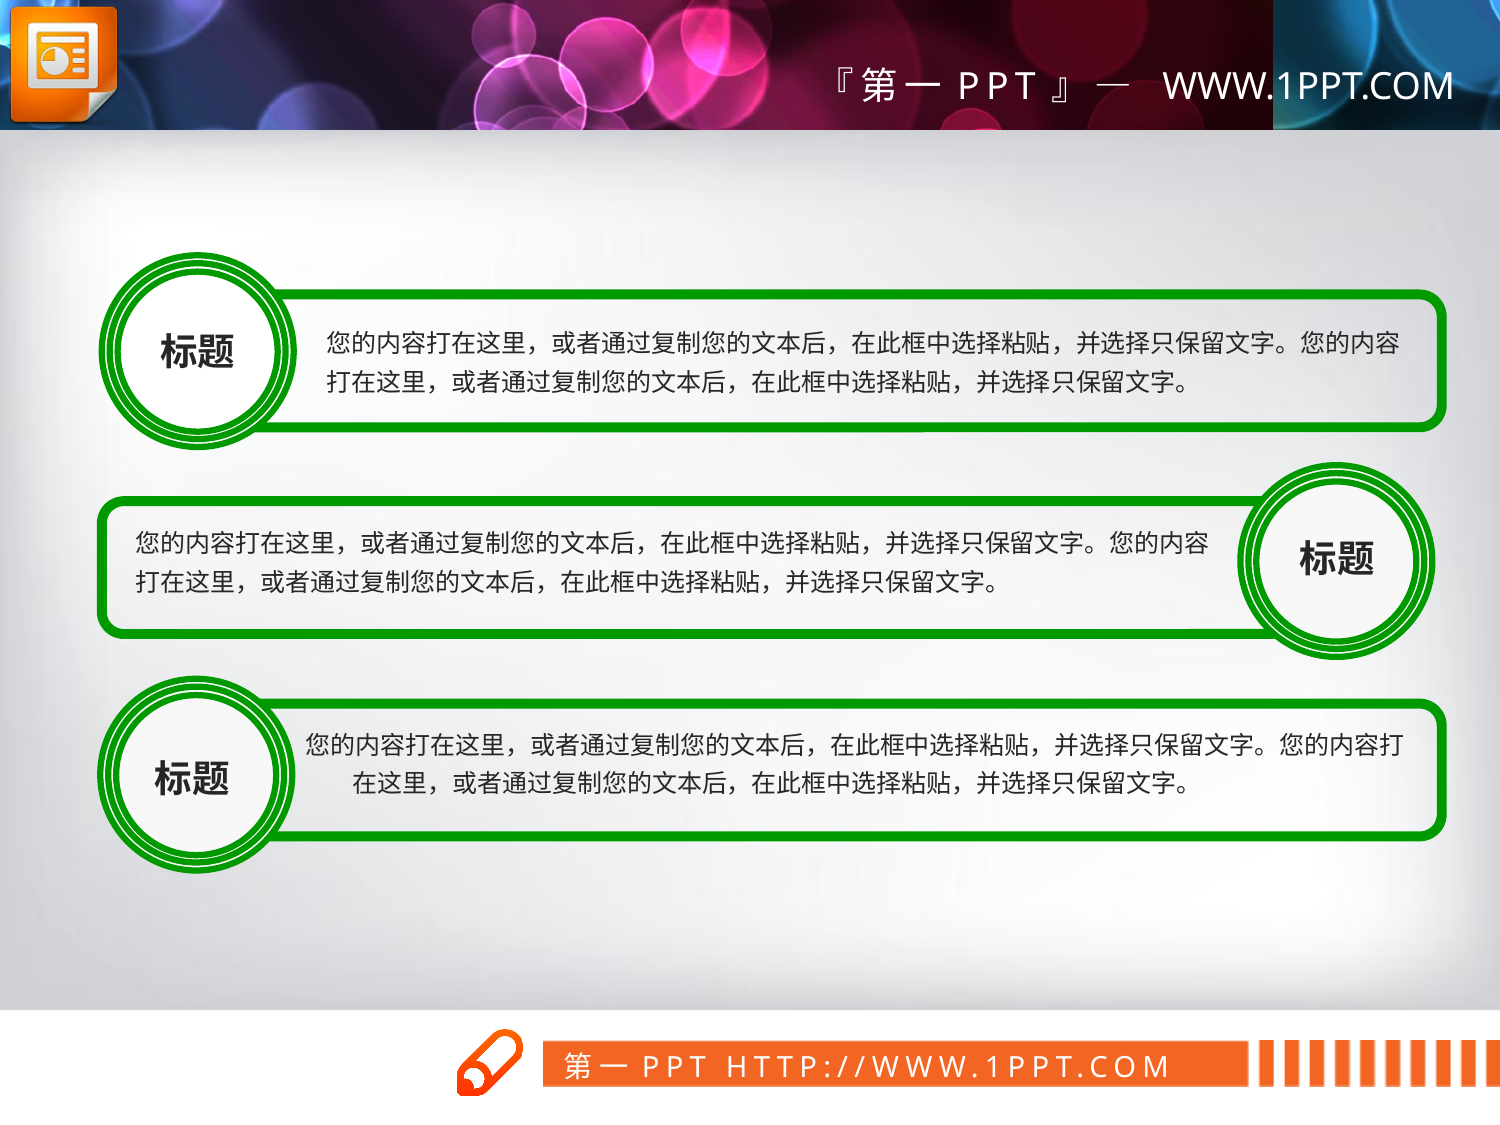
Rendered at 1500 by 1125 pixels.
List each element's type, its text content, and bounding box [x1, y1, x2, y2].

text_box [100, 678, 293, 871]
text_box [298, 294, 1442, 428]
text_box 您的内容打在这里，或者通过复制您的文本后，在此框中选择粘贴，并选择只保留文字。您的内容打在这里，或者通过复制您的文本后，在此框中选择粘贴，并选择只保留文字。 [120, 510, 1233, 639]
picture [0, 0, 1500, 1012]
text_box [101, 501, 1235, 634]
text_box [101, 255, 294, 448]
text_box [296, 703, 1437, 712]
text_box [296, 720, 1442, 837]
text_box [1240, 464, 1433, 658]
text_box 您的内容打在这里，或者通过复制您的文本后，在此框中选择粘贴，并选择只保留文字。您的内容打在这里，或者通过复制您的文本后，在此框中选择粘贴，并选择只保留文字。 [296, 712, 1441, 806]
text_box 您的内容打在这里，或者通过复制您的文本后，在此框中选择粘贴，并选择只保留文字。您的内容打在这里，或者通过复制您的文本后，在此框中选择粘贴，并选择只保留文字。 [312, 311, 1421, 404]
picture [543, 1040, 1500, 1087]
